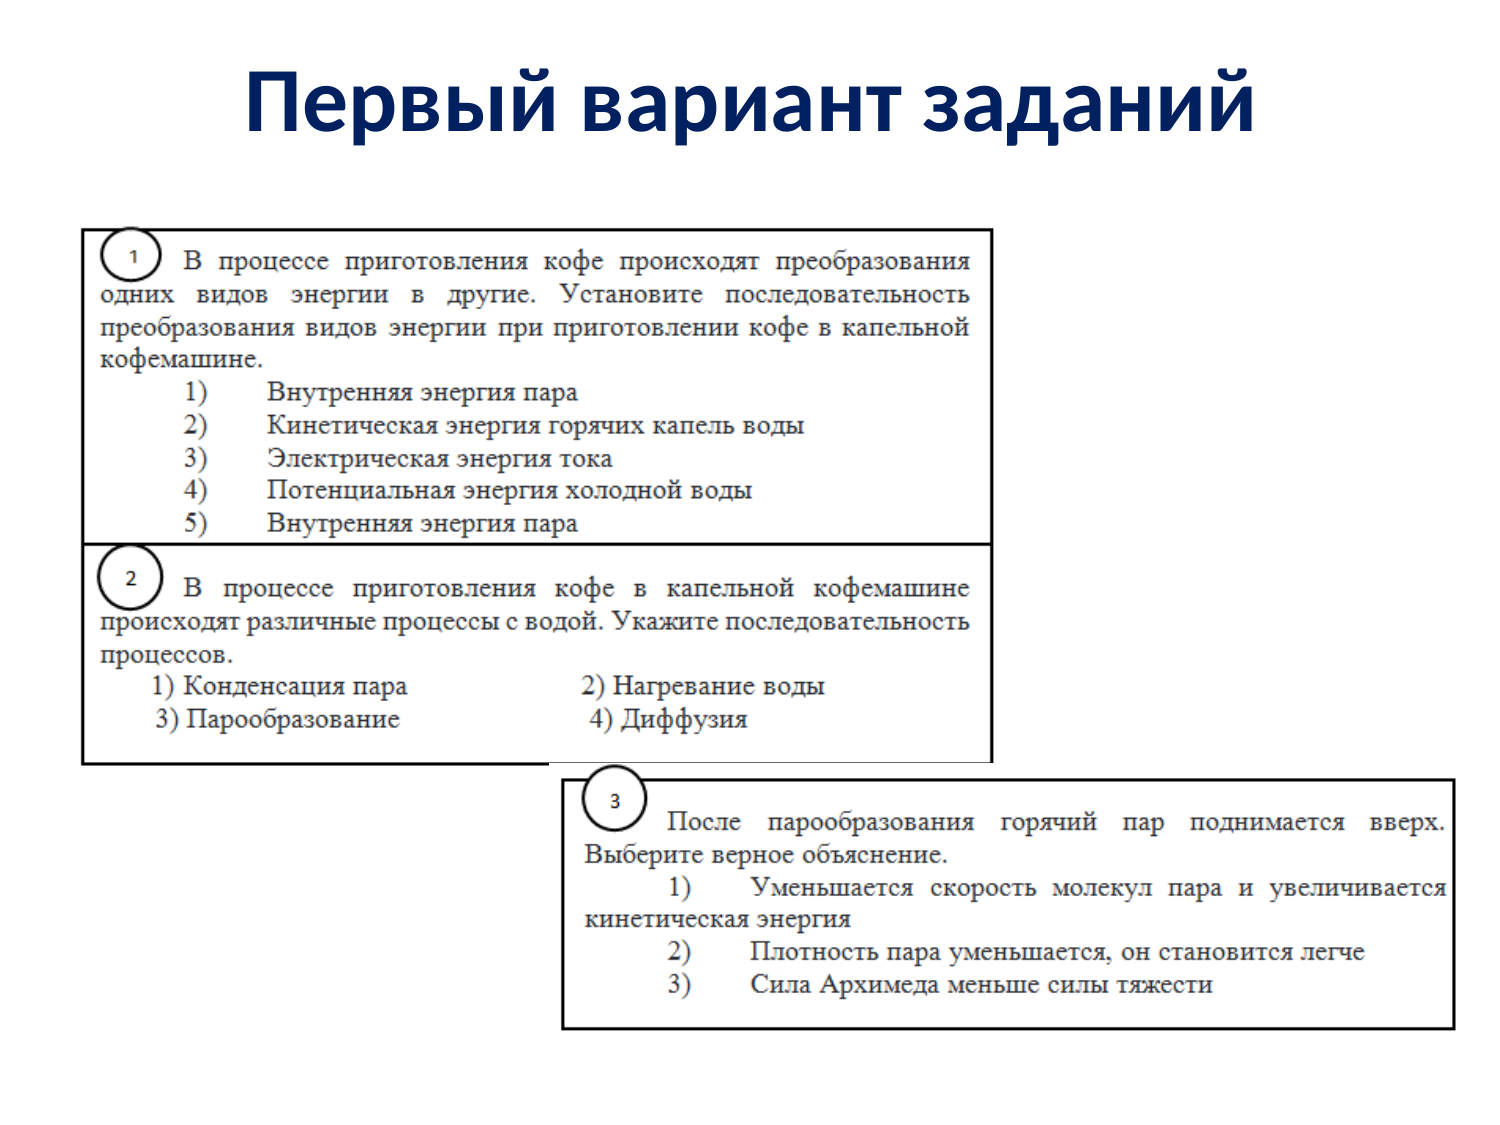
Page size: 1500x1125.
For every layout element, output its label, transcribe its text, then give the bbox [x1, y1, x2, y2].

title Первый вариант заданий [76, 0, 1427, 189]
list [52, 219, 1022, 799]
picture [548, 763, 1473, 1041]
